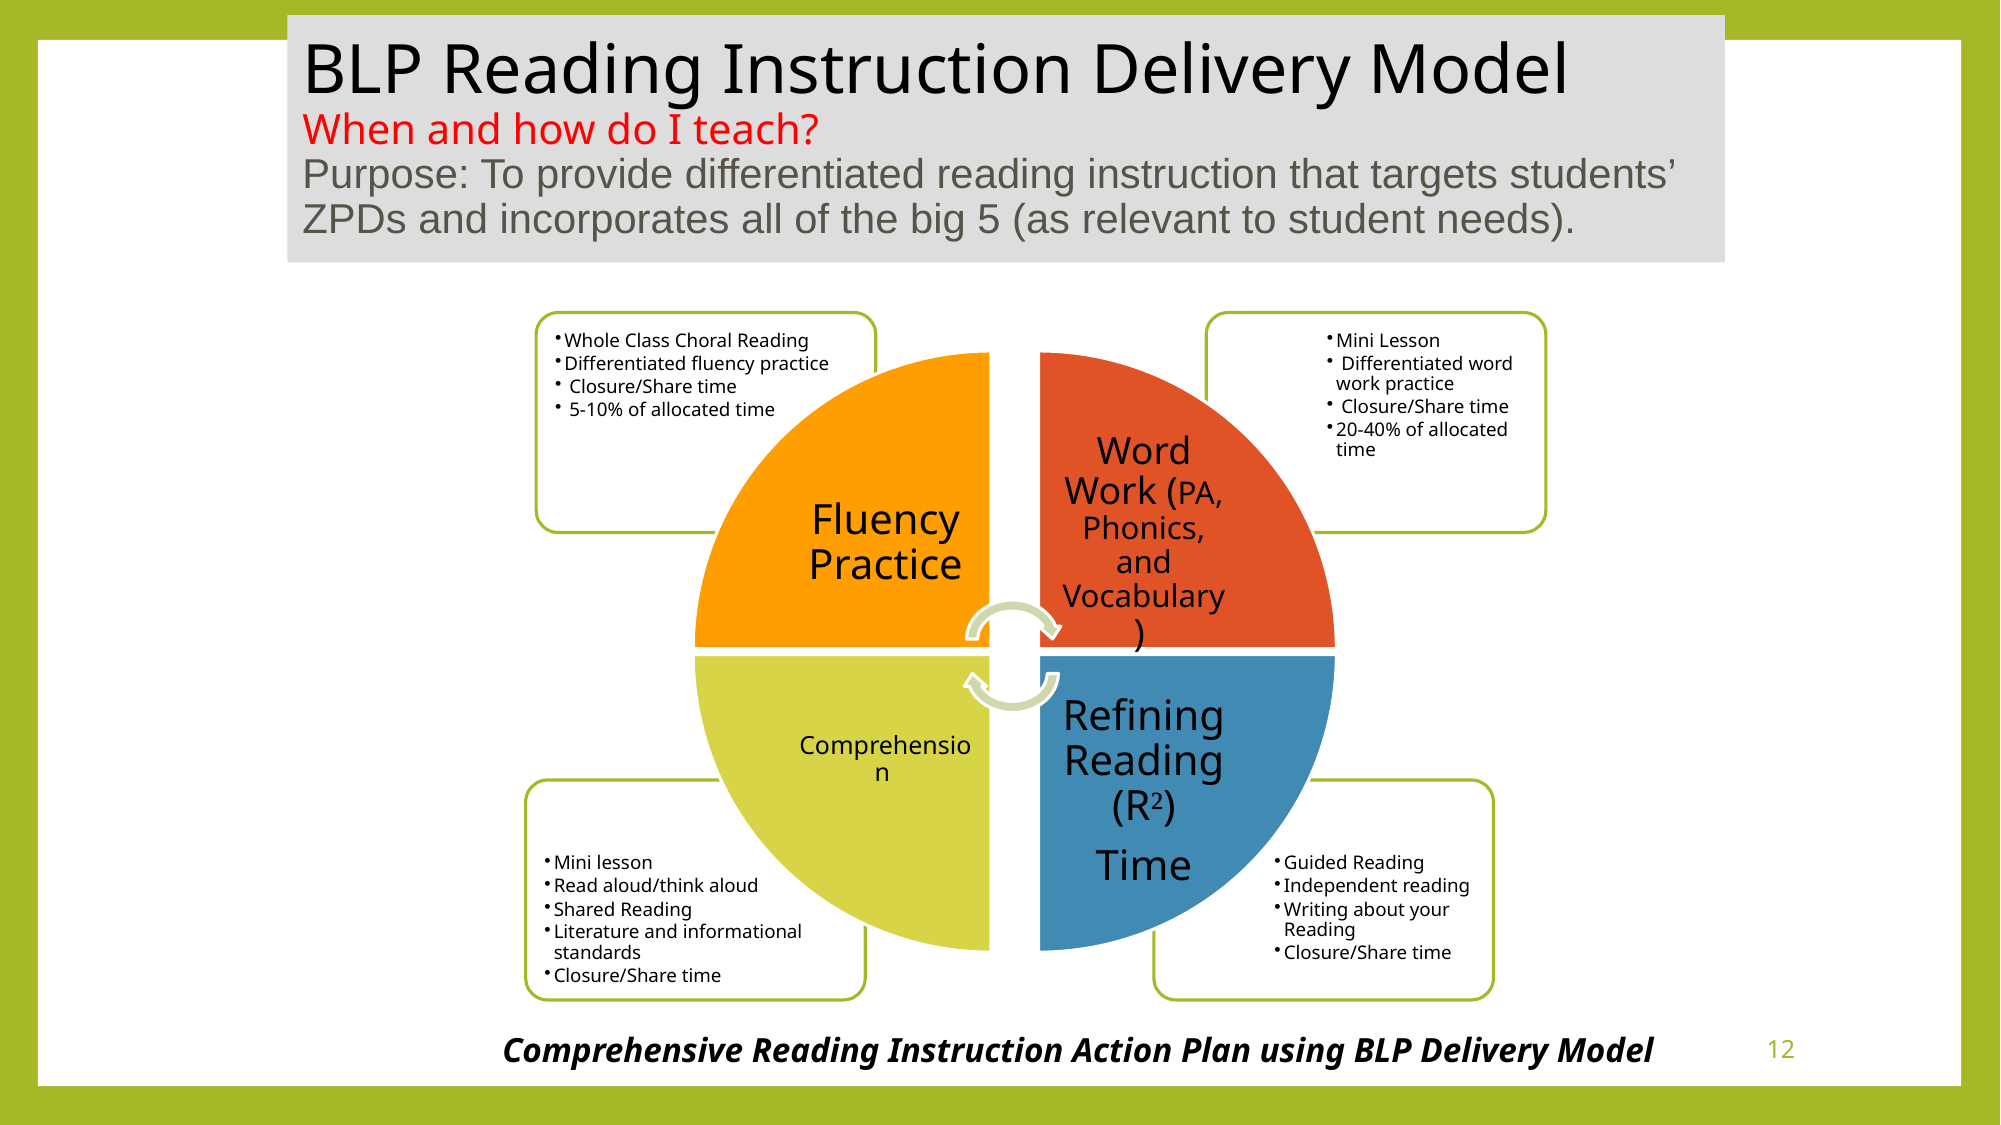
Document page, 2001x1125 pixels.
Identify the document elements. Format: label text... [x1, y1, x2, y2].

text_box Comprehensive Reading Instruction Action Plan using BLP Delivery Model [487, 1022, 1530, 1077]
title BLP Reading Instruction Delivery Model When and how do I teach? Purpose: To provide differentiated reading instruction that targets students’ ZPDs and incorporates all of the big 5 (as relevant to student needs). [287, 15, 1725, 263]
slide_number 12 [1530, 1020, 1811, 1081]
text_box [324, 312, 1701, 1001]
